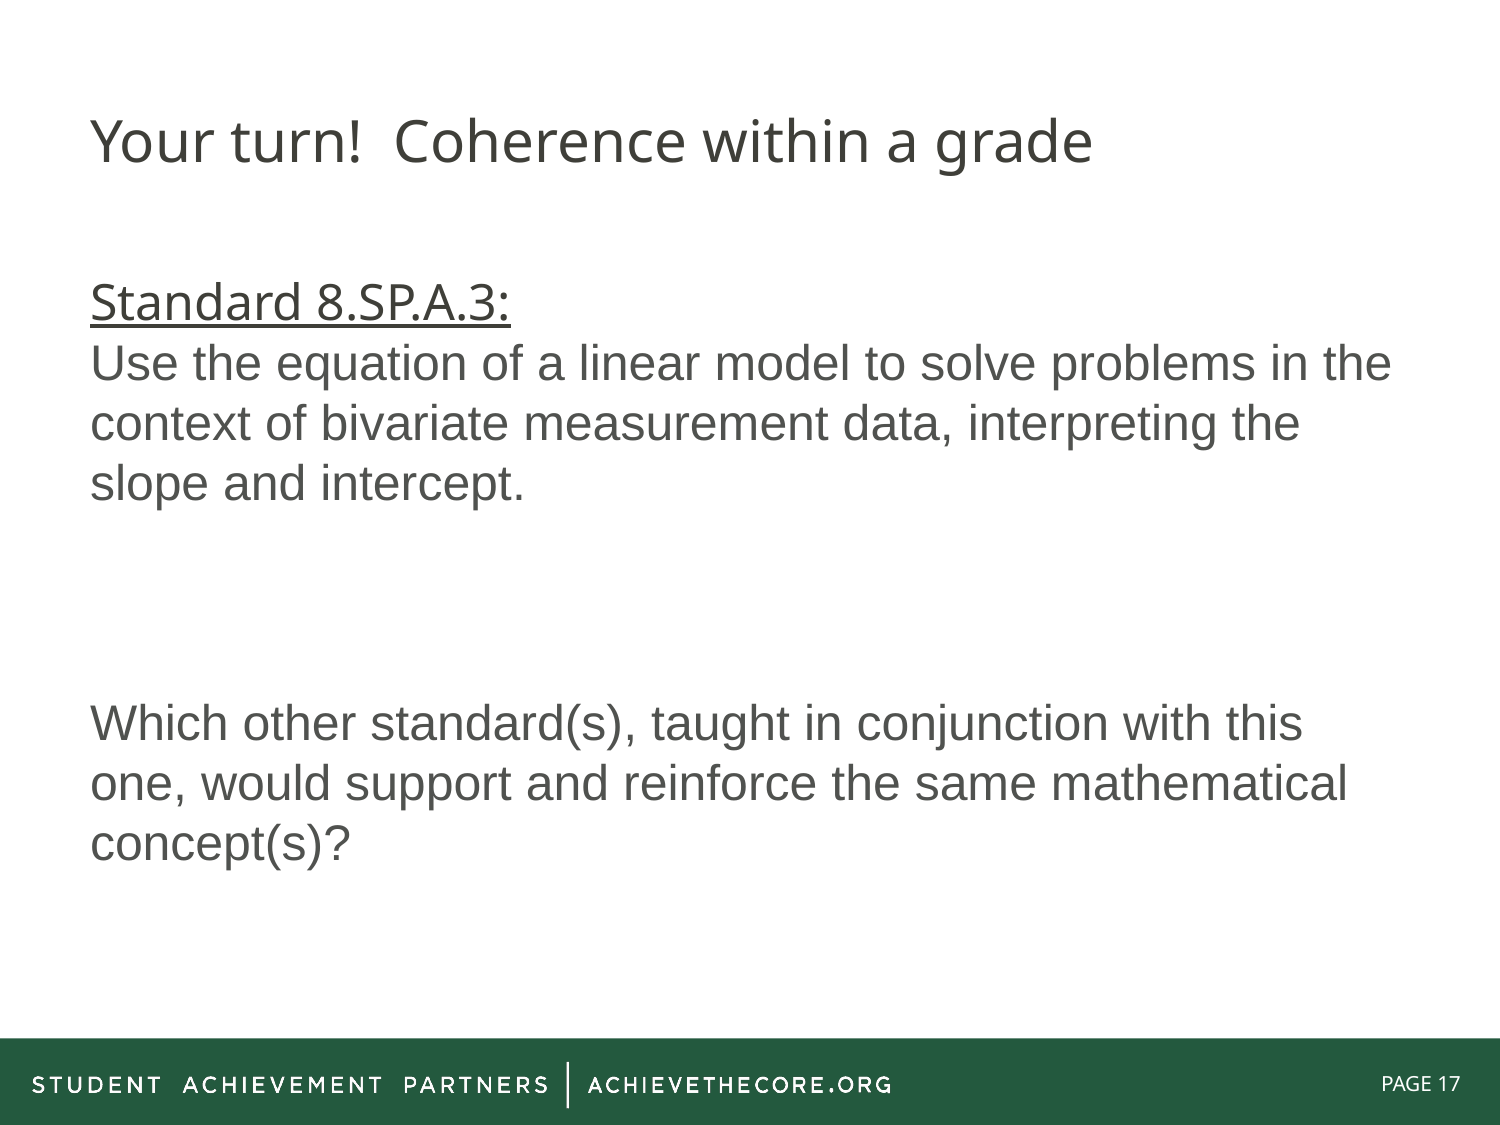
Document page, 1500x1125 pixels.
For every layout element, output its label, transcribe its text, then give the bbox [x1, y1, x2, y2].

list Standard 8.SP.A.3: Use the equation of a linear model to solve problems in the context of bivariate measurement data, interpreting the slope and intercept. Which other standard(s), taught in conjunction with this one, would support and reinforce the same mathematical concept(s)? [75, 262, 1425, 1005]
title Your turn! Coherence within a grade [75, 45, 1425, 233]
picture [12, 1055, 911, 1112]
